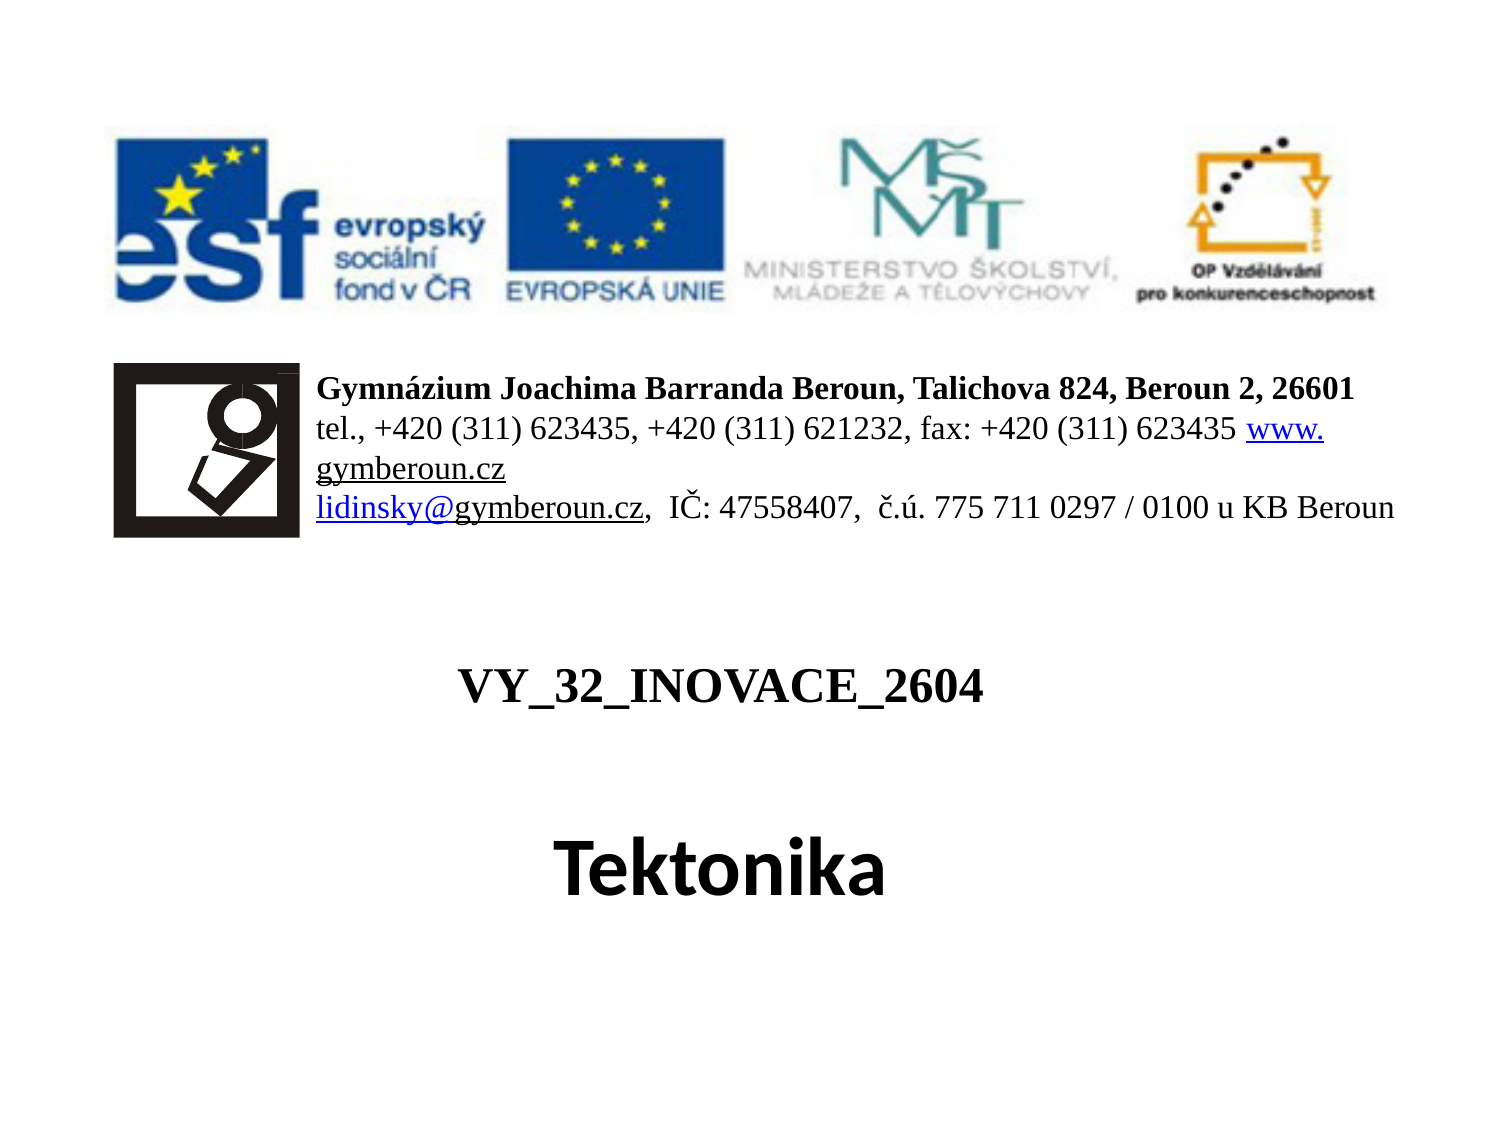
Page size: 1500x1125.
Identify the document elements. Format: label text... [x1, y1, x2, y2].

text_box VY_32_INOVACE_2604 Tektonika [182, 645, 1258, 920]
subtitle [225, 637, 1275, 925]
picture [100, 125, 1389, 315]
title Gymnázium Joachima Barranda Beroun, Talichova 824, Beroun 2, 26601 tel., +420 (311) 623435, +420 (311) 621232, fax: +420 (311) 623435 www.gymberoun.cz lidinsky@gymberoun.cz, IČ: 47558407, č.ú. 775 711 0297 / 0100 u KB Beroun [306, 432, 1424, 539]
picture [111, 361, 302, 540]
